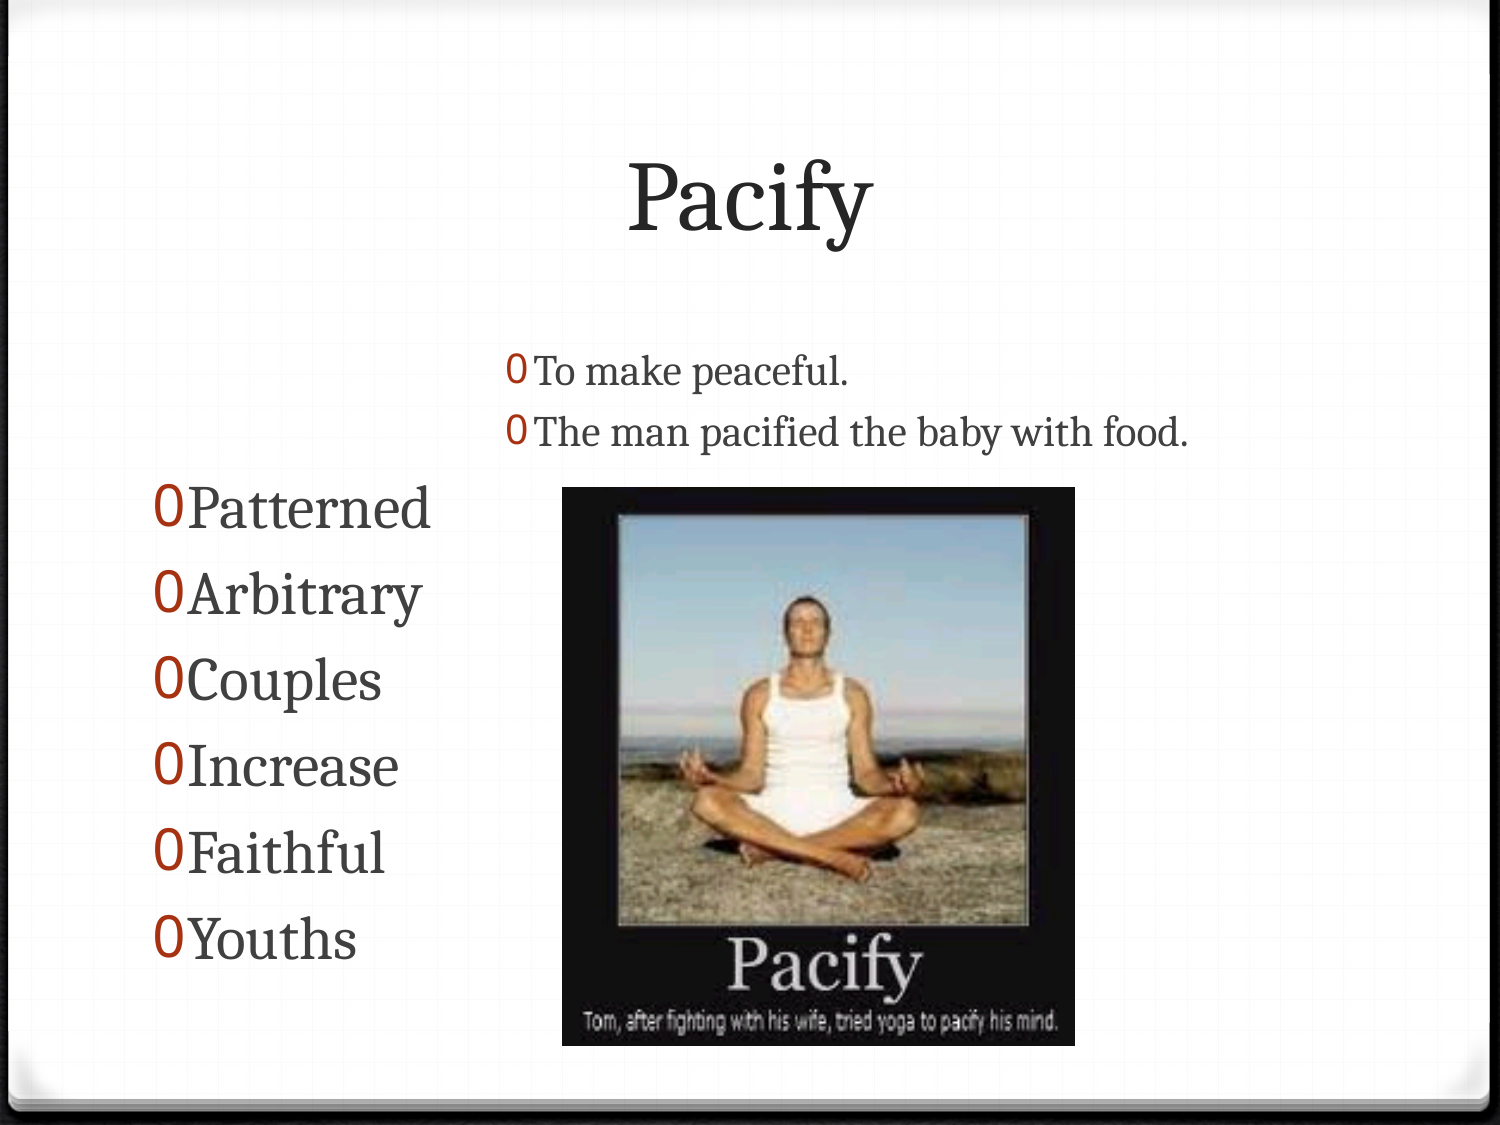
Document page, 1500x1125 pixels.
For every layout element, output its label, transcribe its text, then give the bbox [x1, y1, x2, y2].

title Pacify [90, 71, 1410, 309]
picture [0, 0, 1500, 1125]
list To make peaceful. The man pacified the baby with food. Patterned Arbitrary Couples Increase Faithful Youths [137, 334, 1363, 983]
